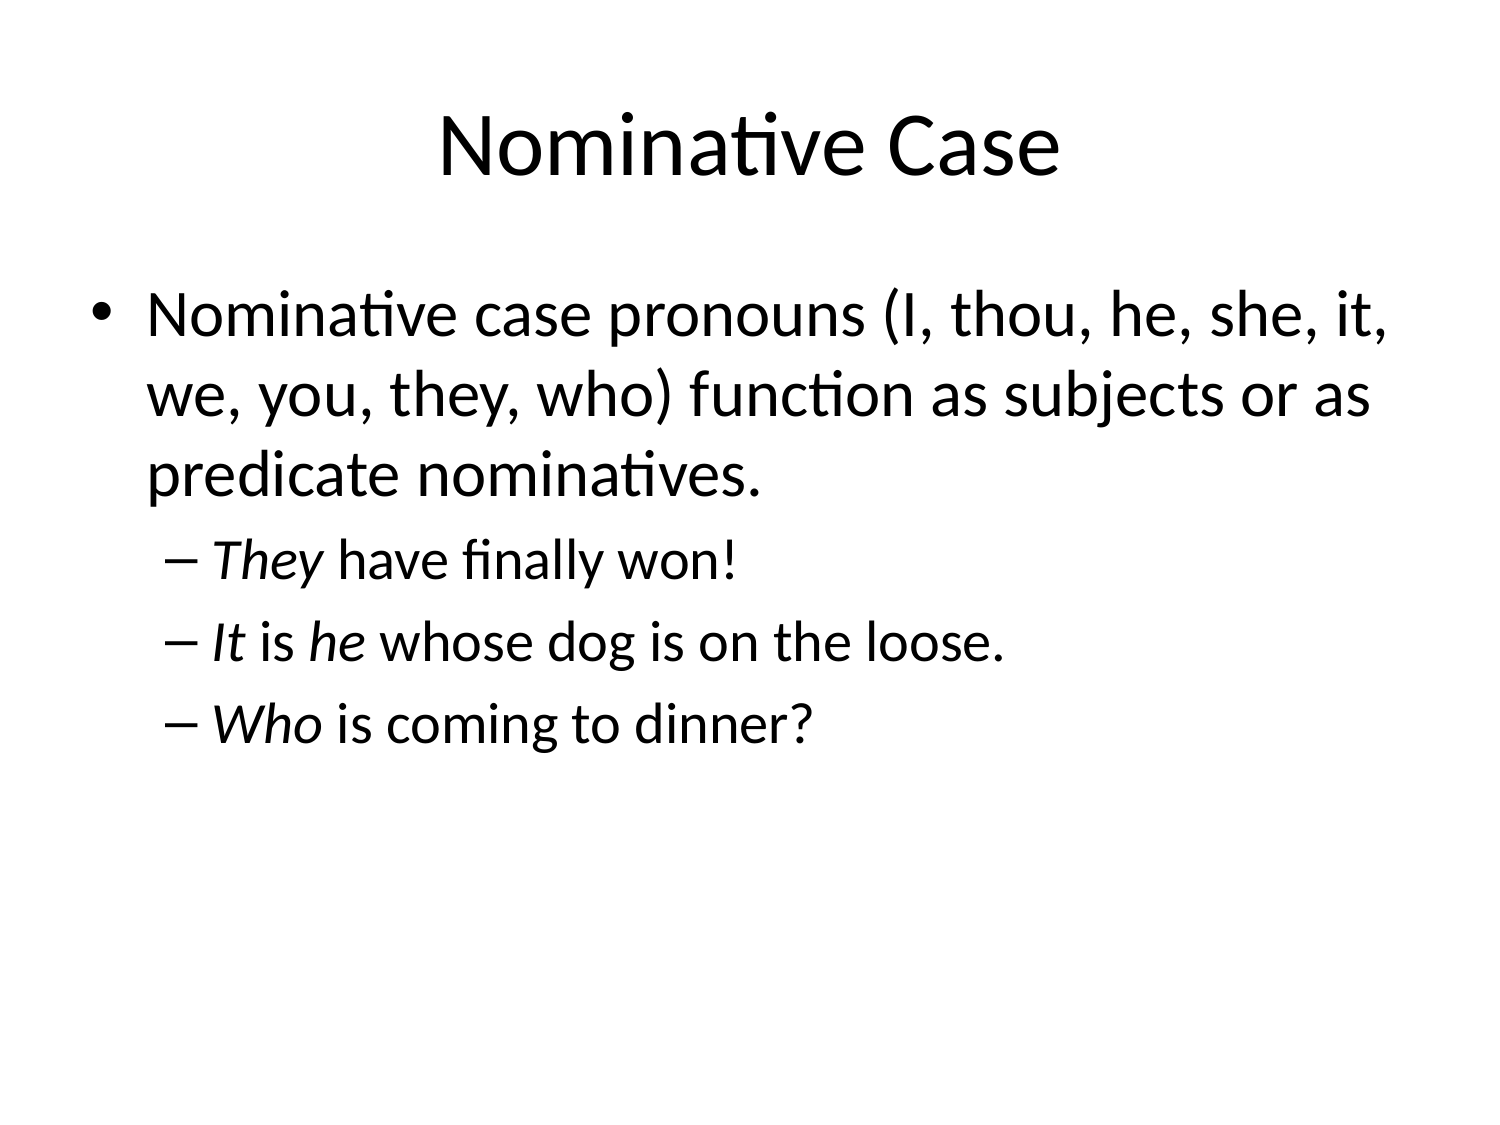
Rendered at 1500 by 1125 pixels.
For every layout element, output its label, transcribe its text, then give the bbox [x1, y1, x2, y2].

title Nominative Case [75, 45, 1425, 233]
list Nominative case pronouns (I, thou, he, she, it, we, you, they, who) function as subjects or as predicate nominatives. They have finally won! It is he whose dog is on the loose. Who is coming to dinner? [75, 262, 1425, 1005]
